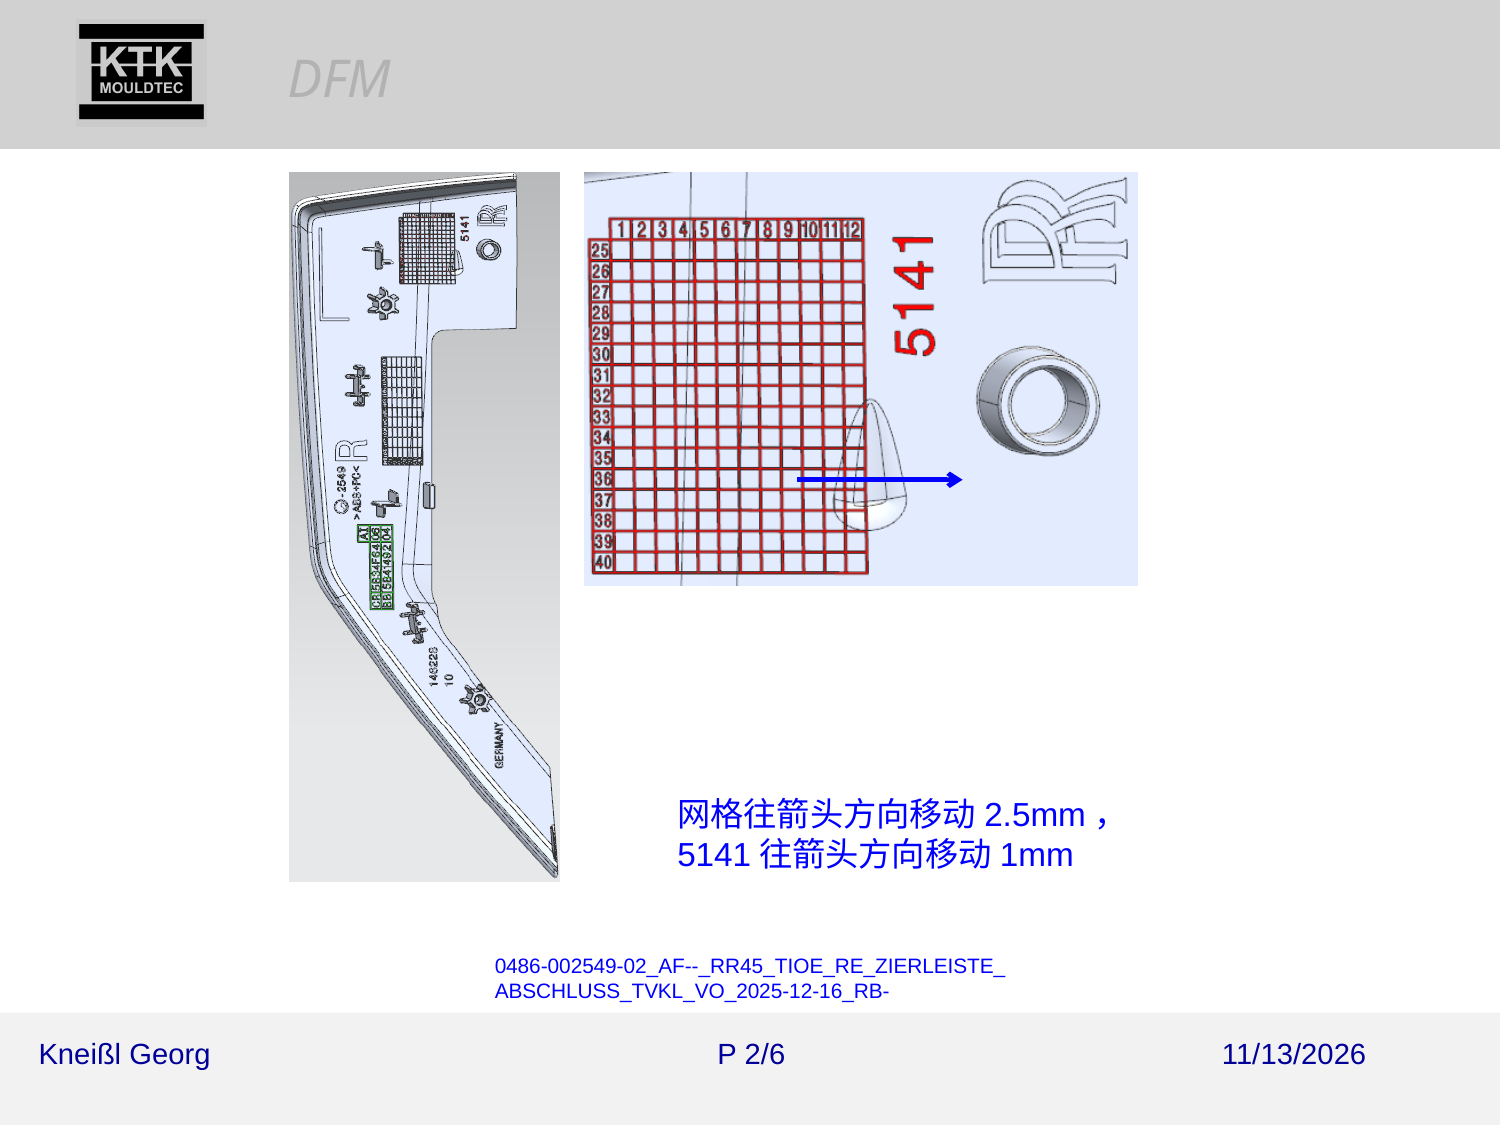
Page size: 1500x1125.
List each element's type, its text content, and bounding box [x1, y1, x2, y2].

picture [584, 172, 1138, 587]
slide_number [1118, 1027, 1470, 1106]
picture [289, 172, 560, 882]
text_box 0486-002549-02_AF--_RR45_TIOE_RE_ZIERLEISTE_ ABSCHLUSS_TVKL_VO_2025-12-16_RB- [479, 945, 1020, 1011]
text_box 网格往箭头方向移动2.5mm， 5141往箭头方向移动1mm [662, 785, 1143, 880]
footer P 2/6 [513, 1027, 989, 1106]
